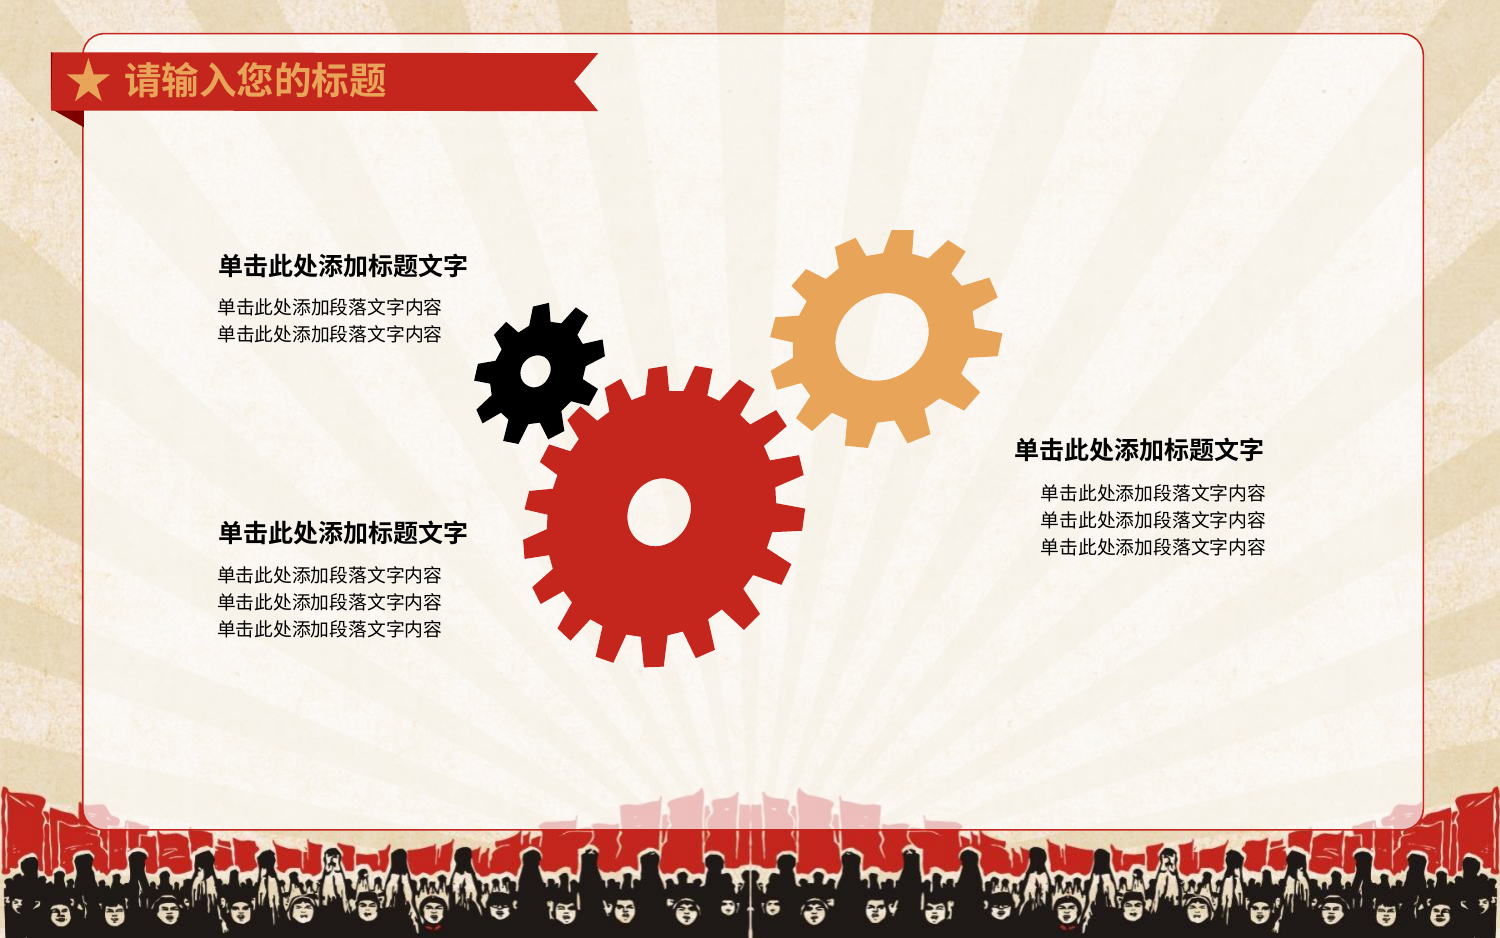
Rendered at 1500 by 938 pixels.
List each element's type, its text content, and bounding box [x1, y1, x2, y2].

text_box [523, 365, 806, 668]
text_box 单击此处添加段落文字内容 单击此处添加段落文字内容 [205, 285, 500, 351]
text_box 单击此处添加标题文字 [1002, 428, 1277, 471]
text_box [255, 196, 1295, 666]
text_box 请输入您的标题 [112, 51, 516, 109]
text_box 单击此处添加标题文字 [206, 244, 481, 287]
text_box [474, 302, 605, 444]
text_box [51, 52, 599, 112]
text_box [55, 111, 84, 128]
text_box 单击此处添加段落文字内容 单击此处添加段落文字内容 单击此处添加段落文字内容 [984, 471, 1278, 564]
text_box [82, 33, 1424, 830]
picture [0, 0, 1500, 938]
text_box 单击此处添加段落文字内容 单击此处添加段落文字内容 单击此处添加段落文字内容 [205, 552, 500, 646]
text_box 单击此处添加标题文字 [206, 512, 481, 554]
text_box [770, 230, 1003, 448]
text_box [66, 57, 111, 102]
